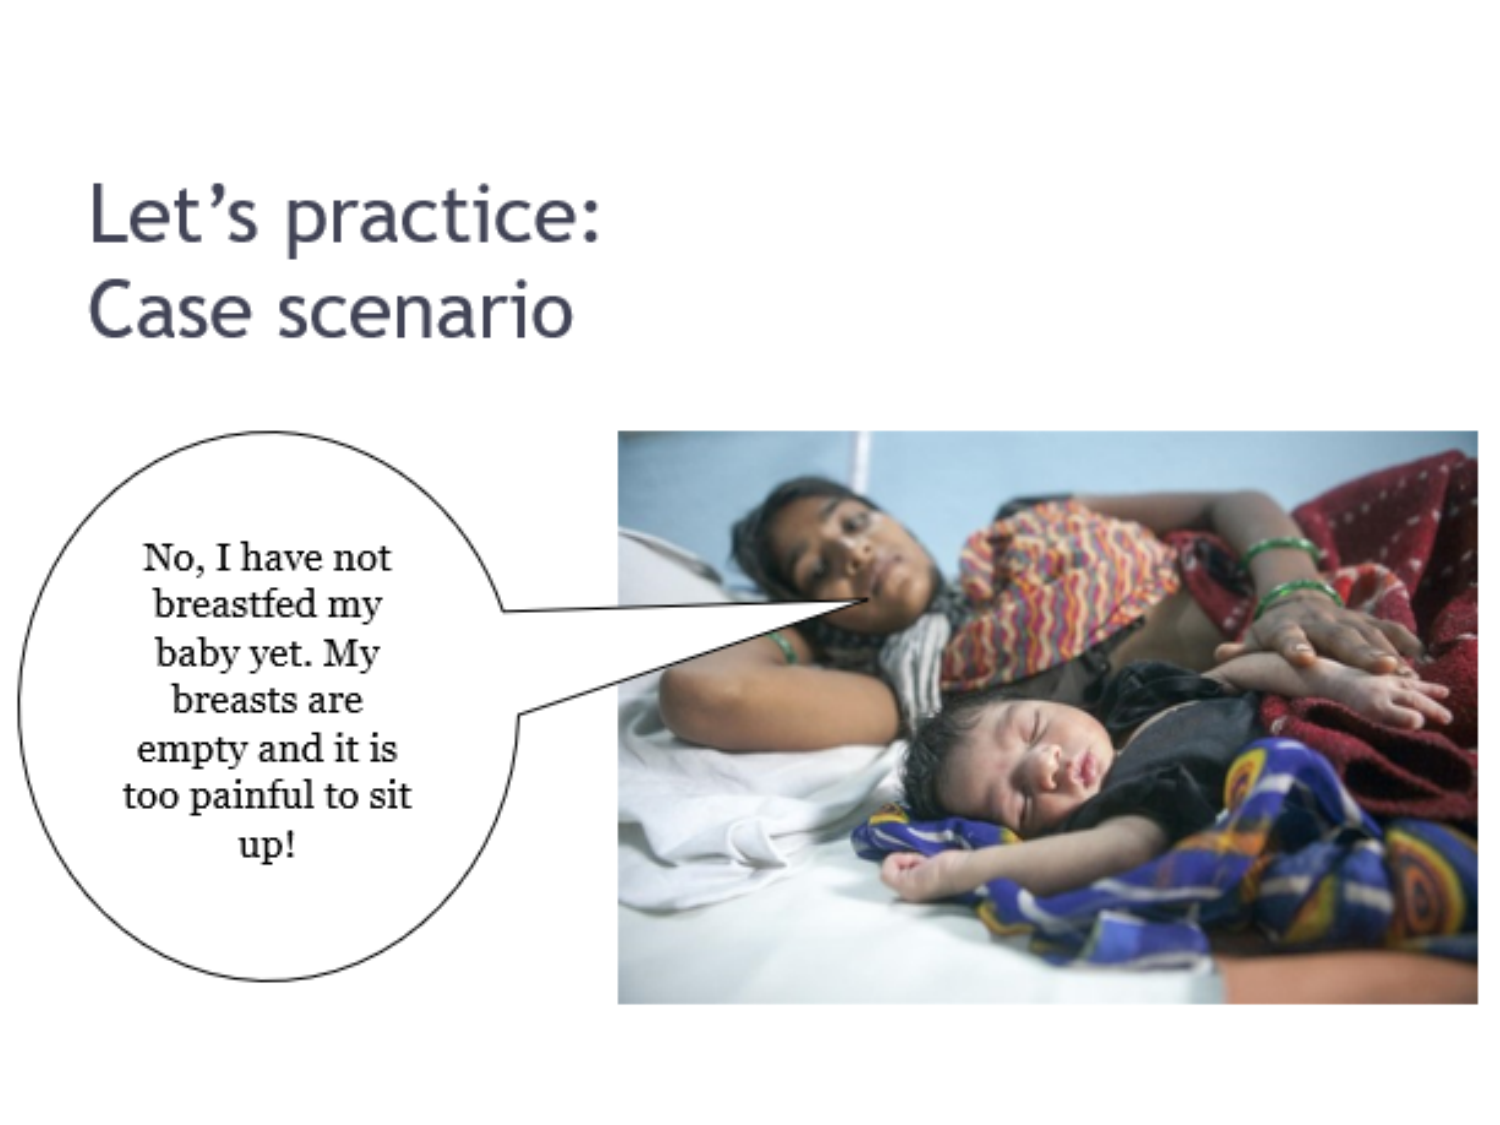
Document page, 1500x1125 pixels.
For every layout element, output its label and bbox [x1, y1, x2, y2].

list [5, 162, 1486, 1011]
